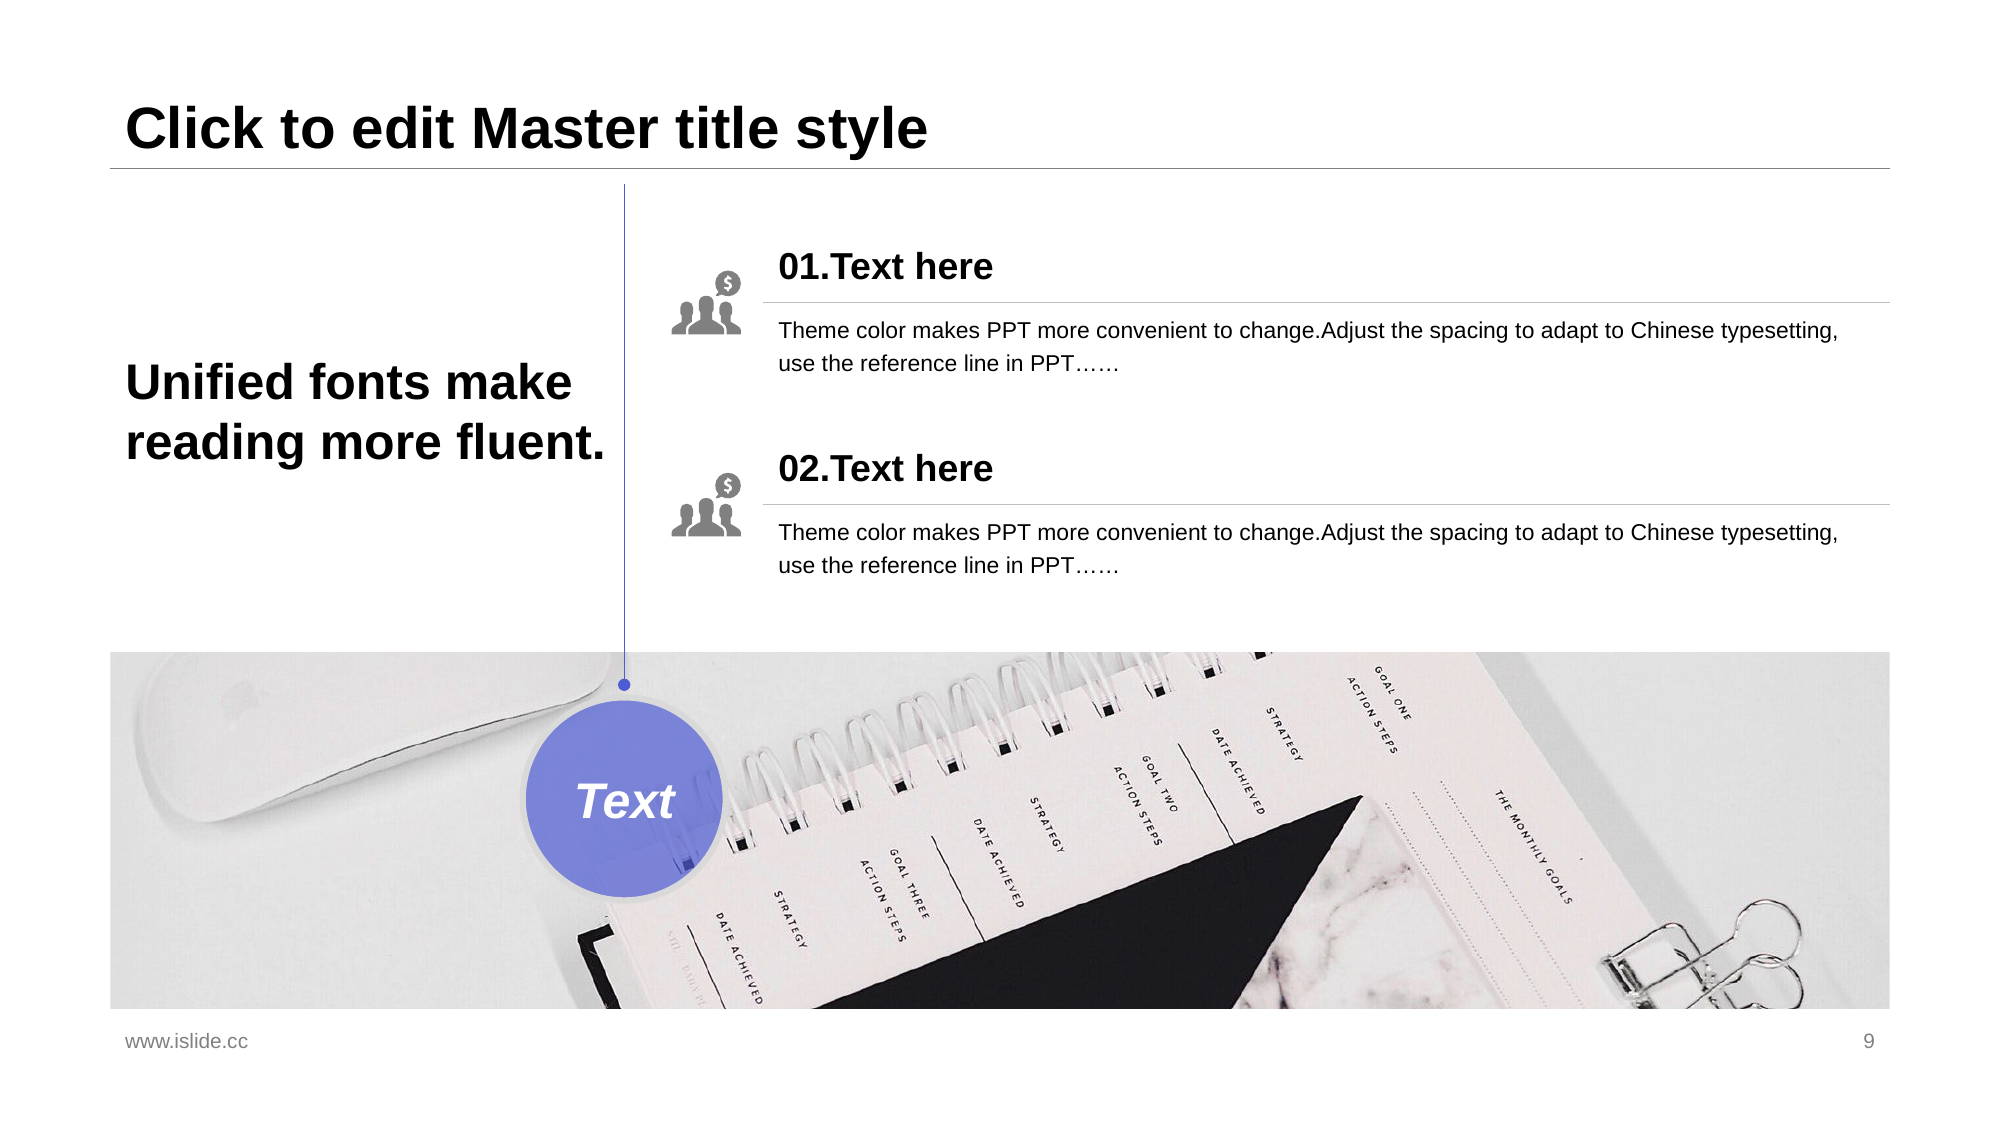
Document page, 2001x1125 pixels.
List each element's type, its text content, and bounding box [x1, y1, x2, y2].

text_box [110, 184, 1890, 1009]
slide_number 9 [1412, 1023, 1890, 1058]
title Click to edit Master title style [109, 0, 1890, 169]
footer www.islide.cc [109, 1023, 790, 1058]
